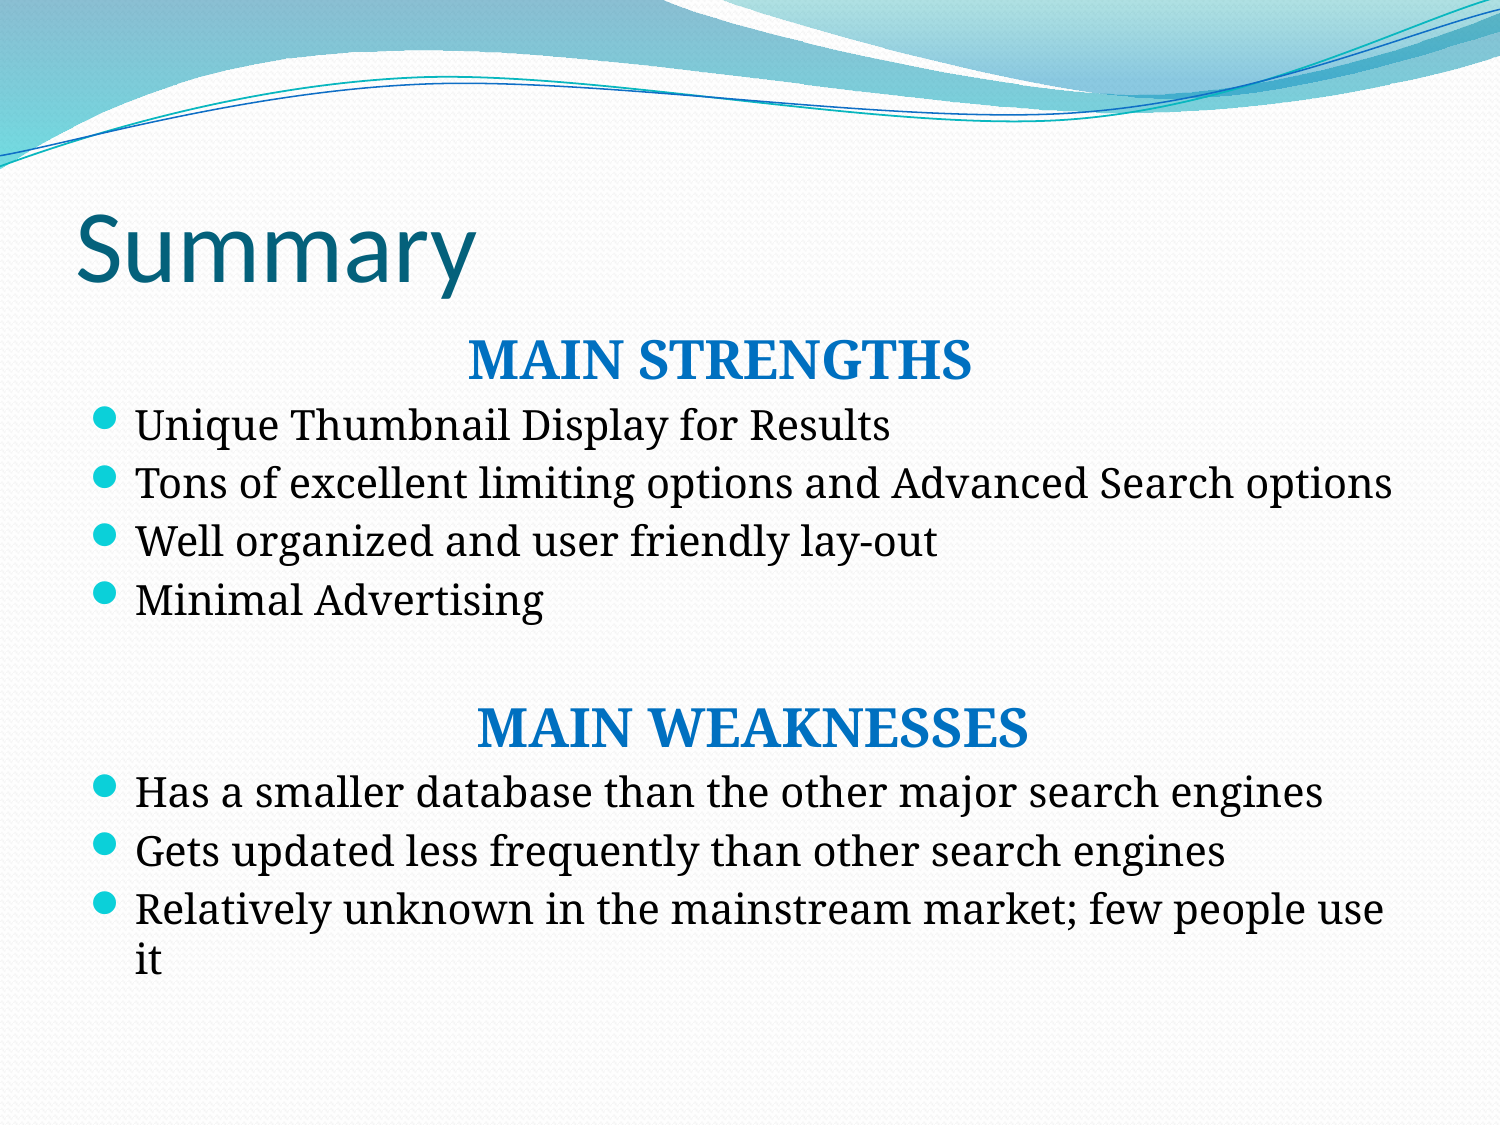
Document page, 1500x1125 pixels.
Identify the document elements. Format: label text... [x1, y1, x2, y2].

title Summary [75, 115, 1425, 303]
list MAIN STRENGTHS Unique Thumbnail Display for Results Tons of excellent limiting options and Advanced Search options Well organized and user friendly lay-out Minimal Advertising MAIN WEAKNESSES Has a smaller database than the other major search engines Gets updated less frequently than other search engines Relatively unknown in the mainstream market; few people use it [75, 317, 1425, 1038]
